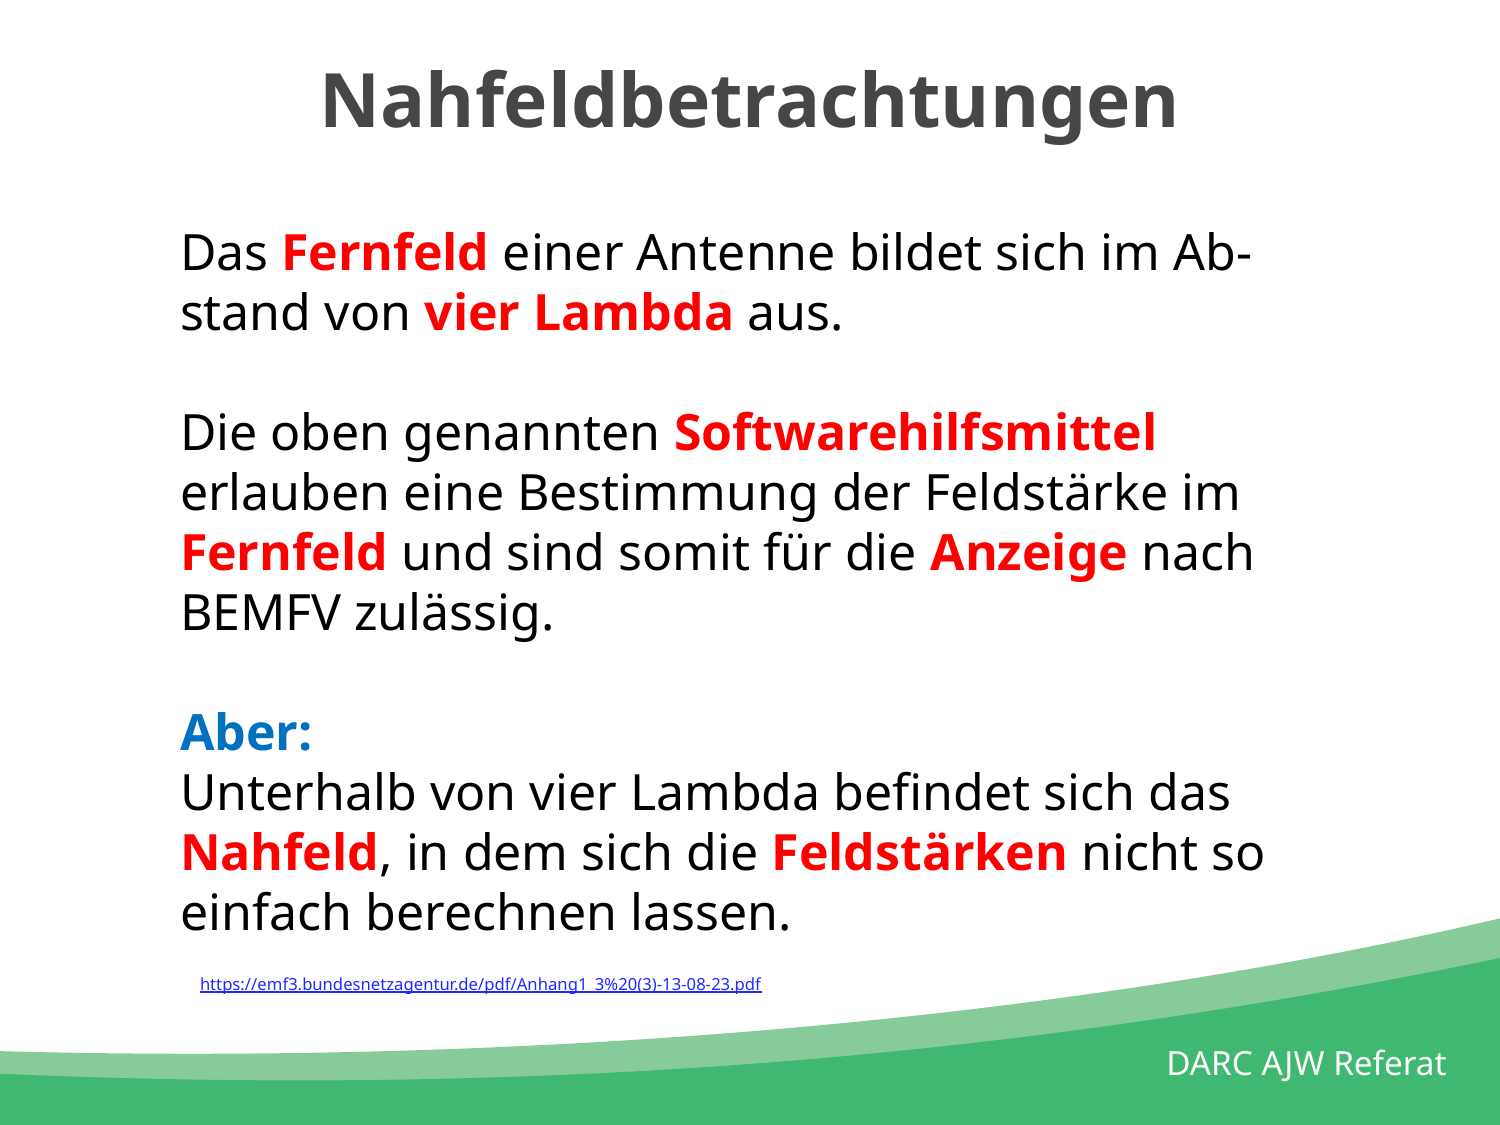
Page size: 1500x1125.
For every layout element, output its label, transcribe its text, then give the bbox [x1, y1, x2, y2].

title Nahfeldbetrachtungen [75, 45, 1425, 149]
text_box https://emf3.bundesnetzagentur.de/pdf/Anhang1_3%20(3)-13-08-23.pdf [185, 965, 777, 1004]
list [75, 177, 1425, 1022]
text_box Das Fernfeld einer Antenne bildet sich im Ab-stand von vier Lambda aus. Die oben genannten Softwarehilfsmittel erlauben eine Bestimmung der Feldstärke im Fernfeld und sind somit für die Anzeige nach BEMFV zulässig. Aber: Unterhalb von vier Lambda befindet sich das Nahfeld, in dem sich die Feldstärken nicht so einfach berechnen lassen. [165, 213, 1388, 949]
